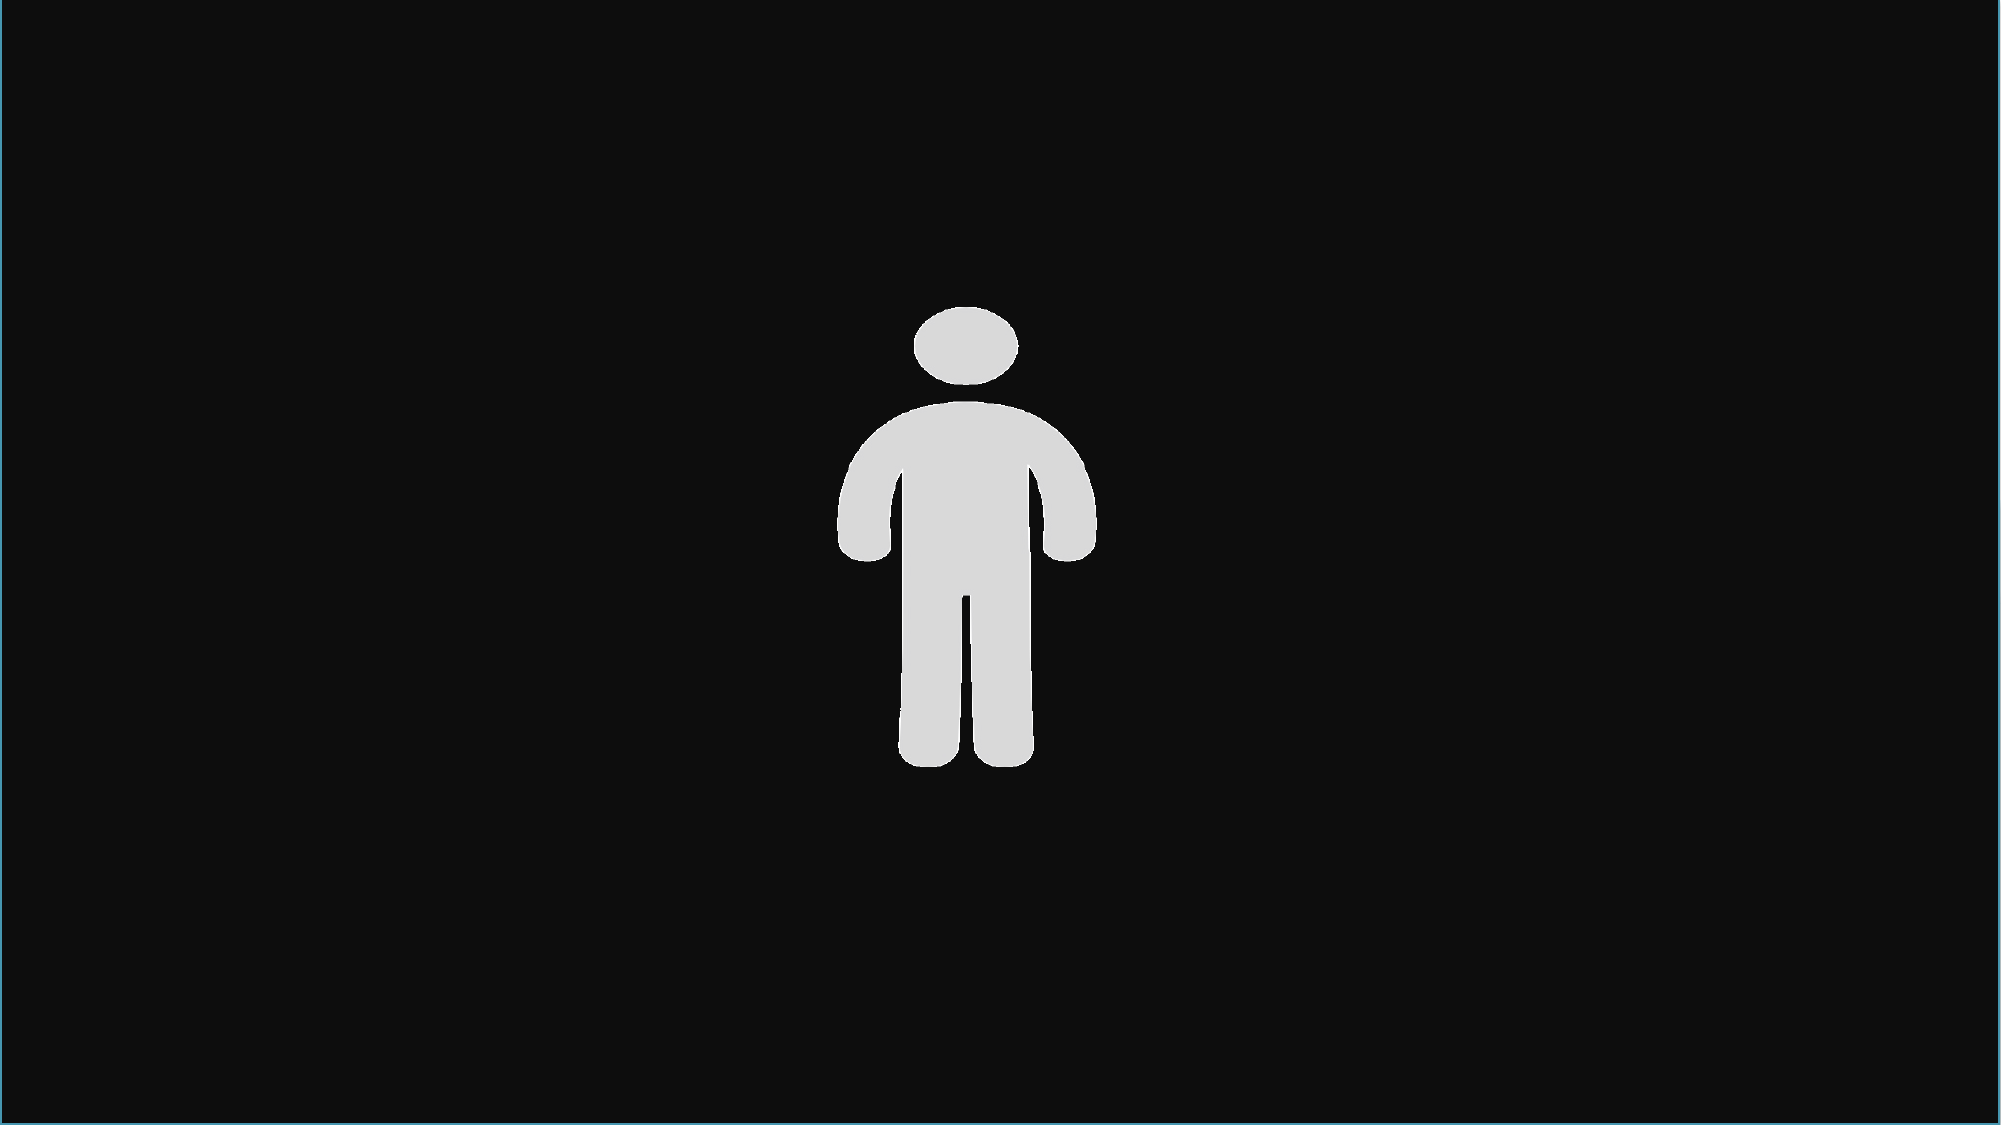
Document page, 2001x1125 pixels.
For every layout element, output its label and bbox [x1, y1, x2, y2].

text_box [0, 0, 2000, 1125]
picture [659, 307, 1273, 768]
